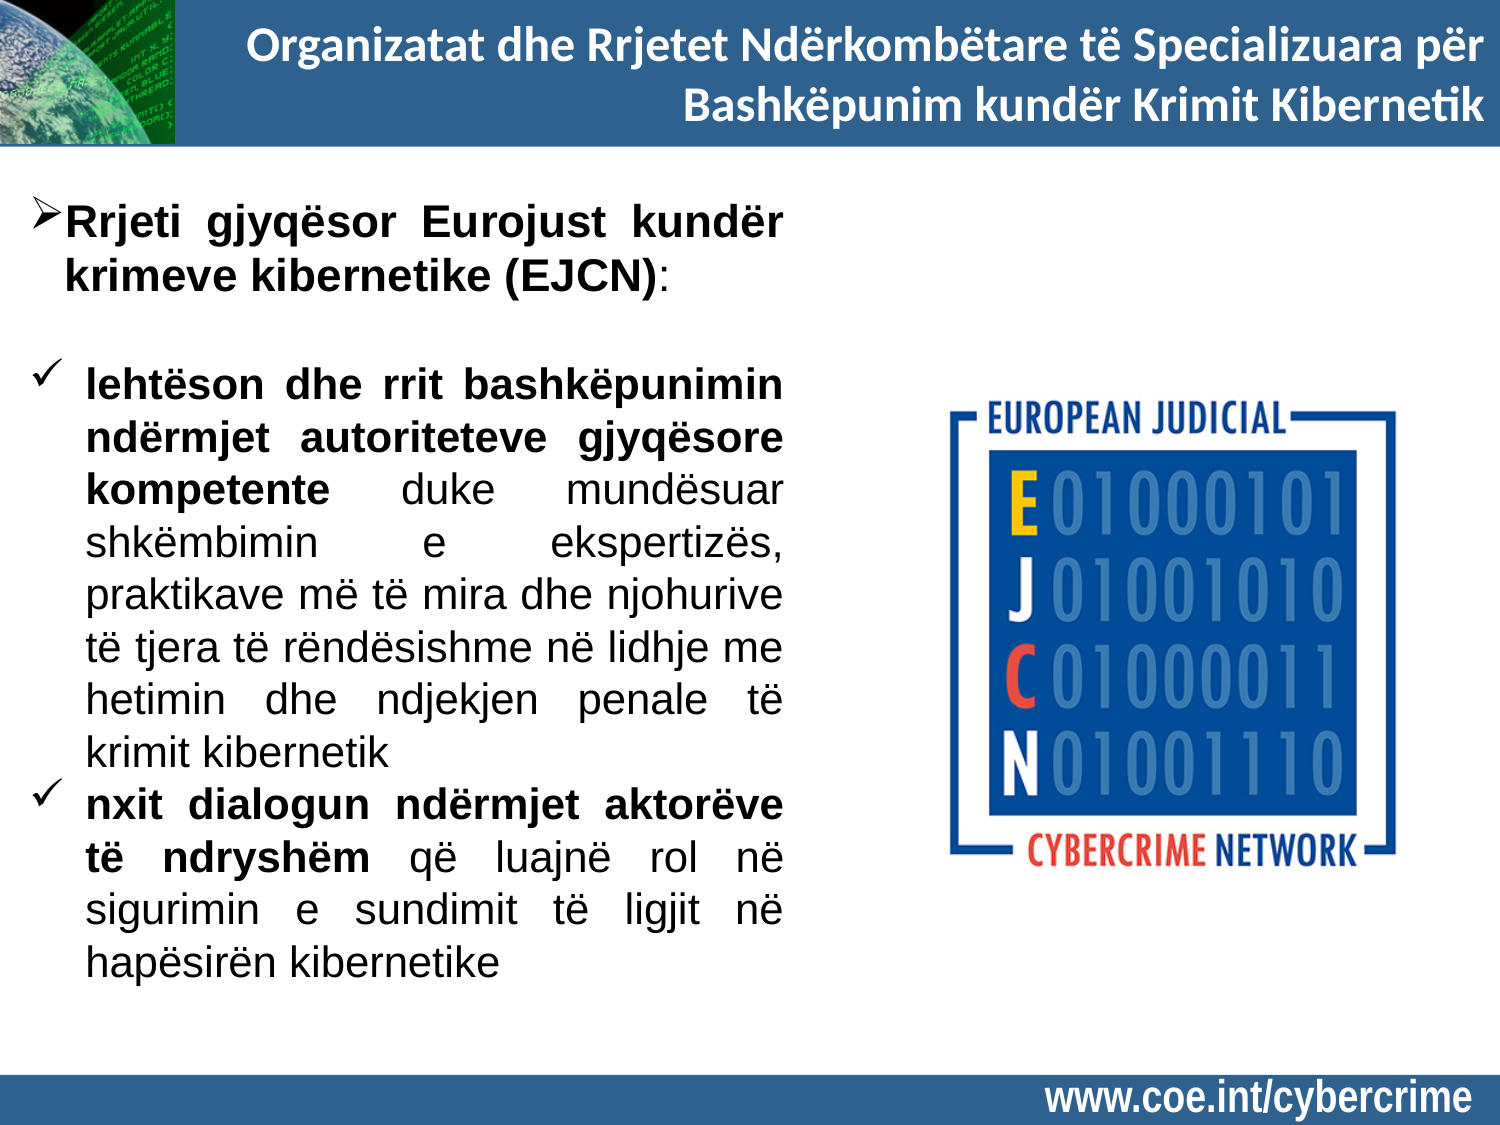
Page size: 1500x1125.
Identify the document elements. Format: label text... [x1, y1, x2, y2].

text_box Organizatat dhe Rrjetet Ndërkombëtare të Specializuara për Bashkëpunim kundër Krimit Kibernetik [177, 0, 1500, 149]
picture [930, 384, 1415, 883]
text_box Rrjeti gjyqësor Eurojust kundër krimeve kibernetike (EJCN): lehtëson dhe rrit bashkëpunimin ndërmjet autoriteteve gjyqësore kompetente duke mundësuar shkëmbimin e ekspertizës, praktikave më të mira dhe njohurive të tjera të rëndësishme në lidhje me hetimin dhe ndjekjen penale të krimit kibernetik nxit dialogun ndërmjet aktorëve të ndryshëm që luajnë rol në sigurimin e sundimit të ligjit në hapësirën kibernetike [14, 183, 800, 994]
picture [0, 0, 175, 144]
text_box [0, 1073, 1030, 1125]
text_box www.coe.int/cybercrime [1030, 1059, 1500, 1125]
